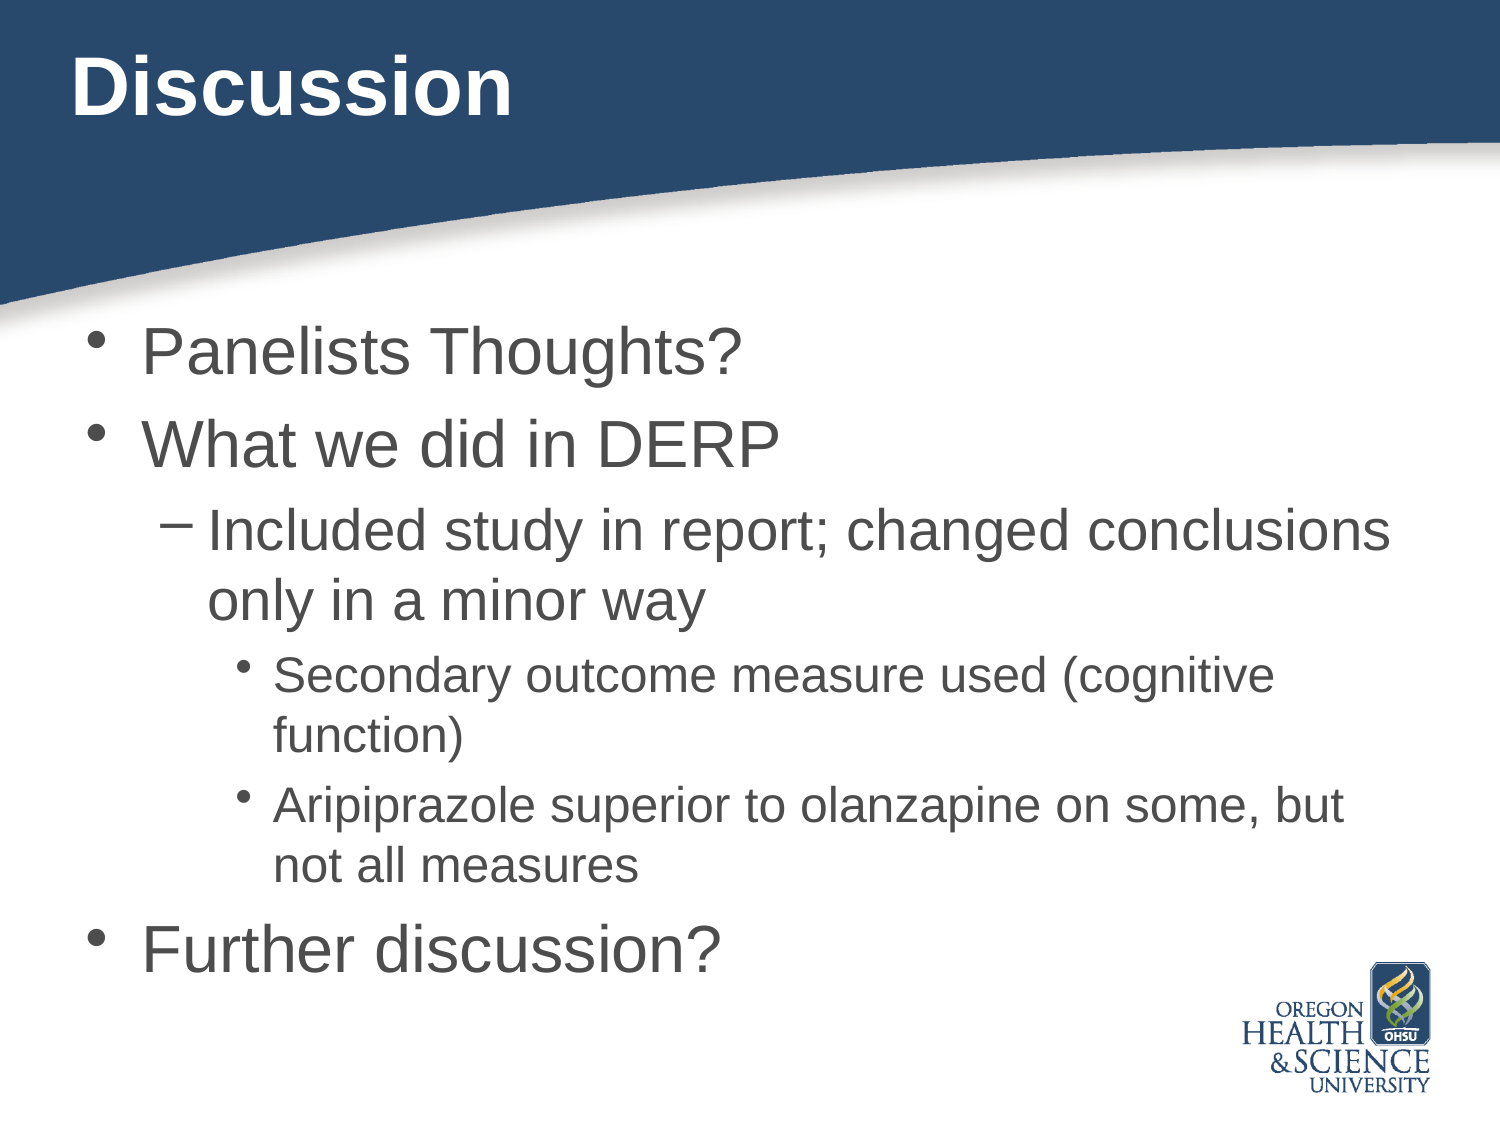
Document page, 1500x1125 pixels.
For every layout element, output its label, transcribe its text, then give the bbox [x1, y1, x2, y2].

title Discussion [70, 24, 1421, 125]
list Panelists Thoughts? What we did in DERP Included study in report; changed conclusions only in a minor way Secondary outcome measure used (cognitive function) Aripiprazole superior to olanzapine on some, but not all measures Further discussion? [70, 299, 1421, 1005]
picture [0, 0, 1500, 1125]
